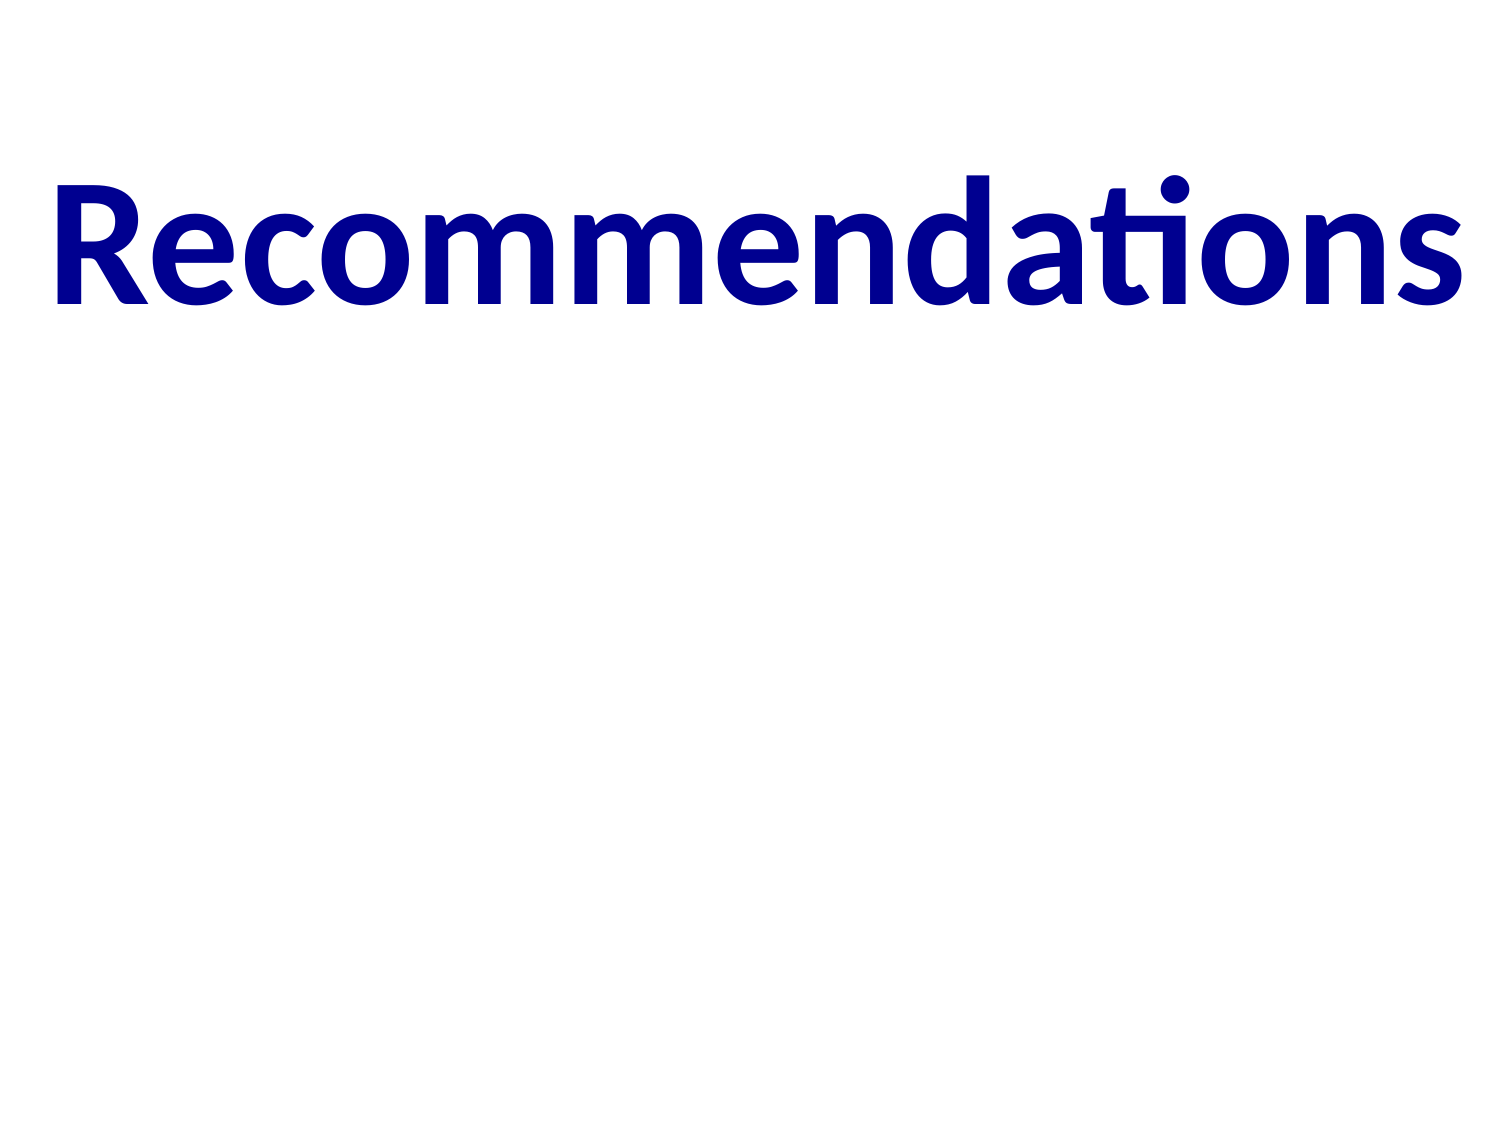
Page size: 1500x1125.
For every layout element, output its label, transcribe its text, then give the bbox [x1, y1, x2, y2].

title Recommendations [0, 45, 1500, 417]
